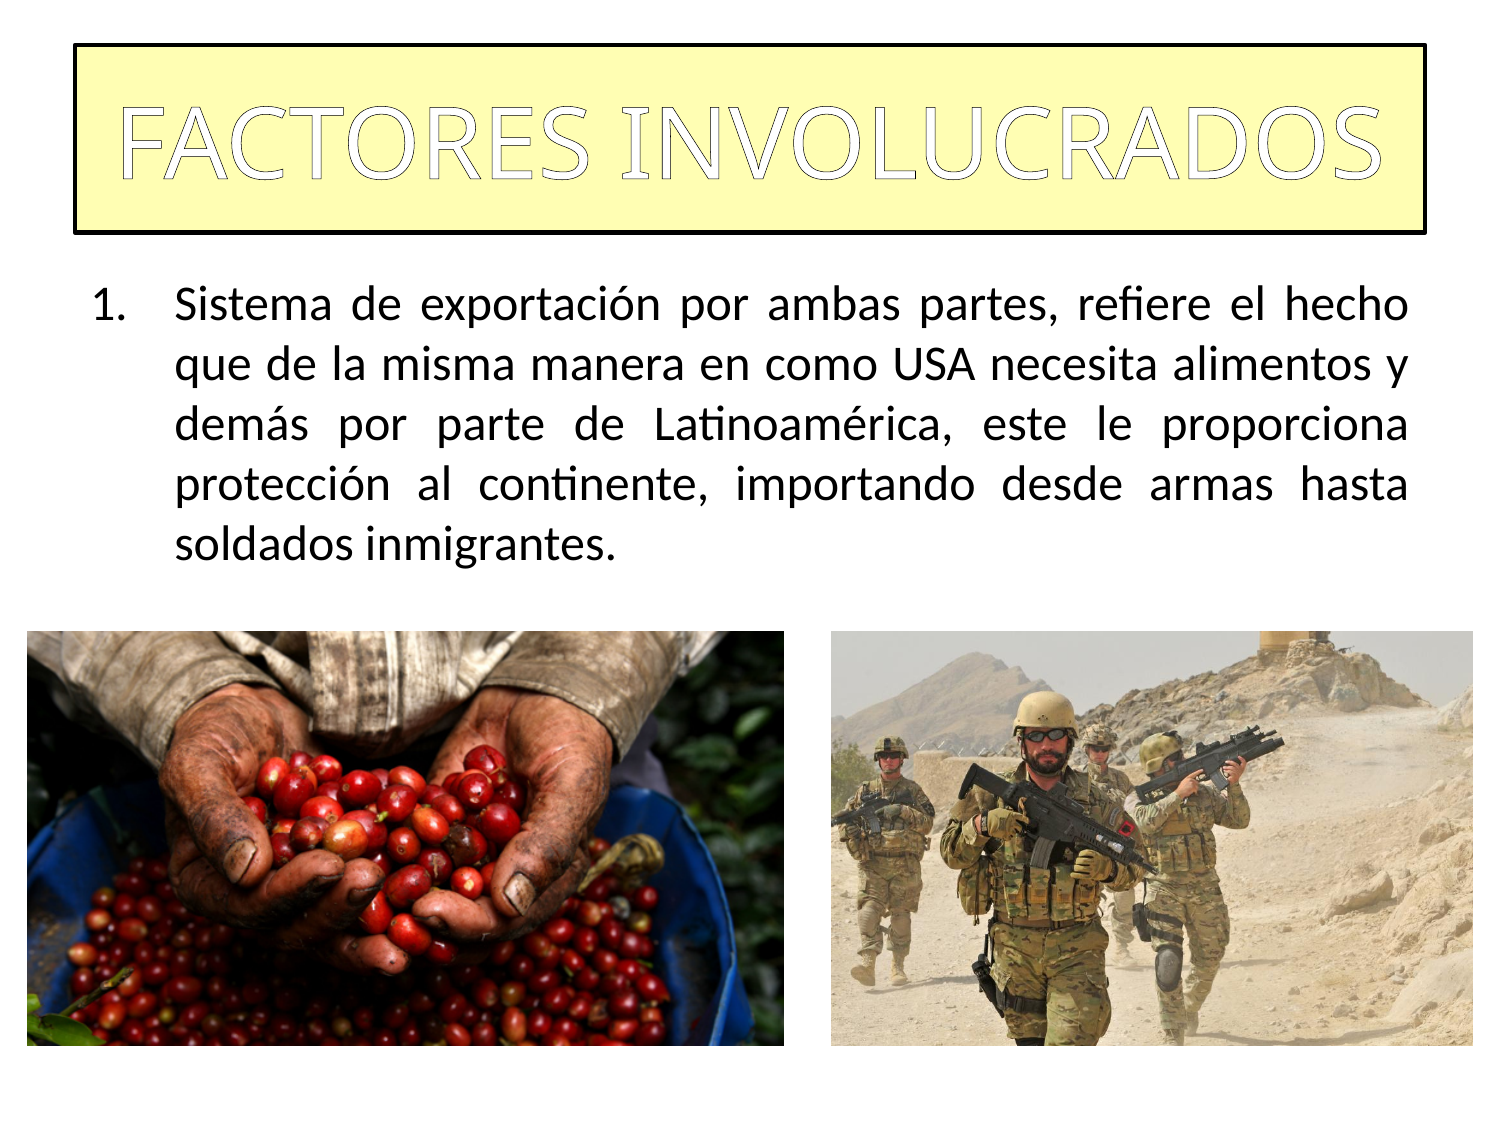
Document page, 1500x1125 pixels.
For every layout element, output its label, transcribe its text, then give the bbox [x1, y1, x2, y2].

picture [830, 631, 1473, 1047]
list Sistema de exportación por ambas partes, refiere el hecho que de la misma manera en como USA necesita alimentos y demás por parte de Latinoamérica, este le proporciona protección al continente, importando desde armas hasta soldados inmigrantes. [75, 262, 1425, 1005]
title FACTORES INVOLUCRADOS [75, 45, 1425, 233]
picture [26, 631, 785, 1047]
